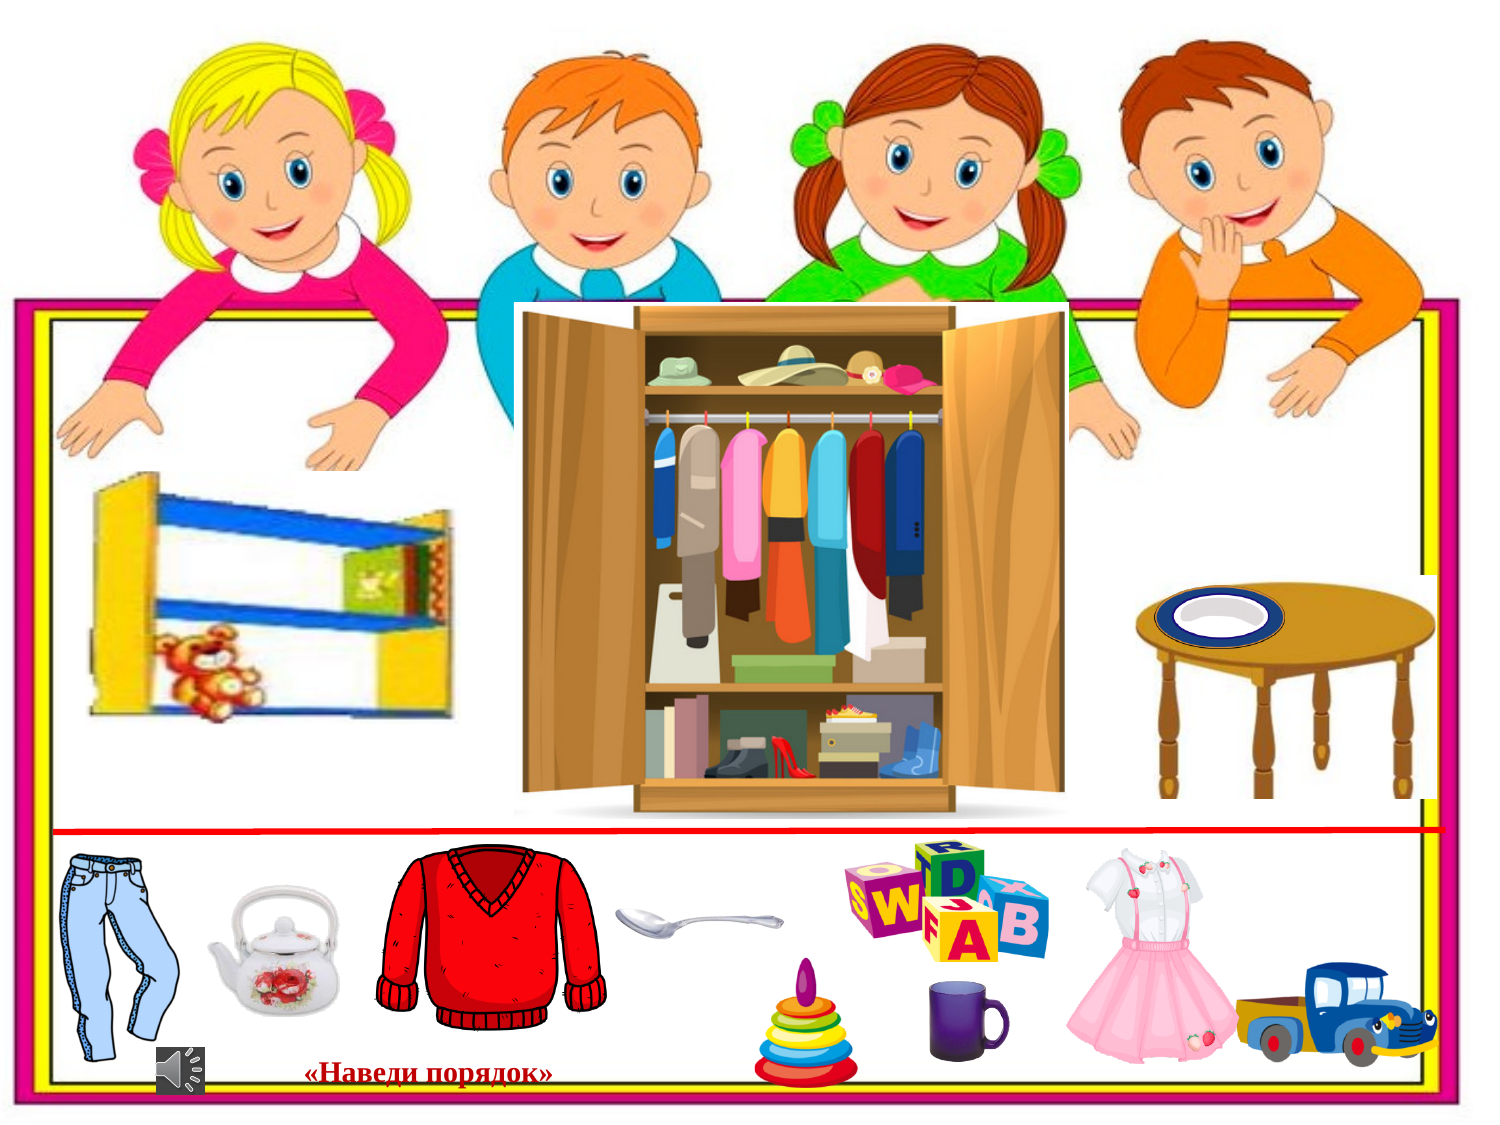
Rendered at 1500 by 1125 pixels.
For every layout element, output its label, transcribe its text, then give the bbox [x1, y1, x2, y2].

title «Наведи порядок» [210, 1045, 675, 1097]
picture [0, 0, 1500, 1125]
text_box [52, 829, 1446, 833]
